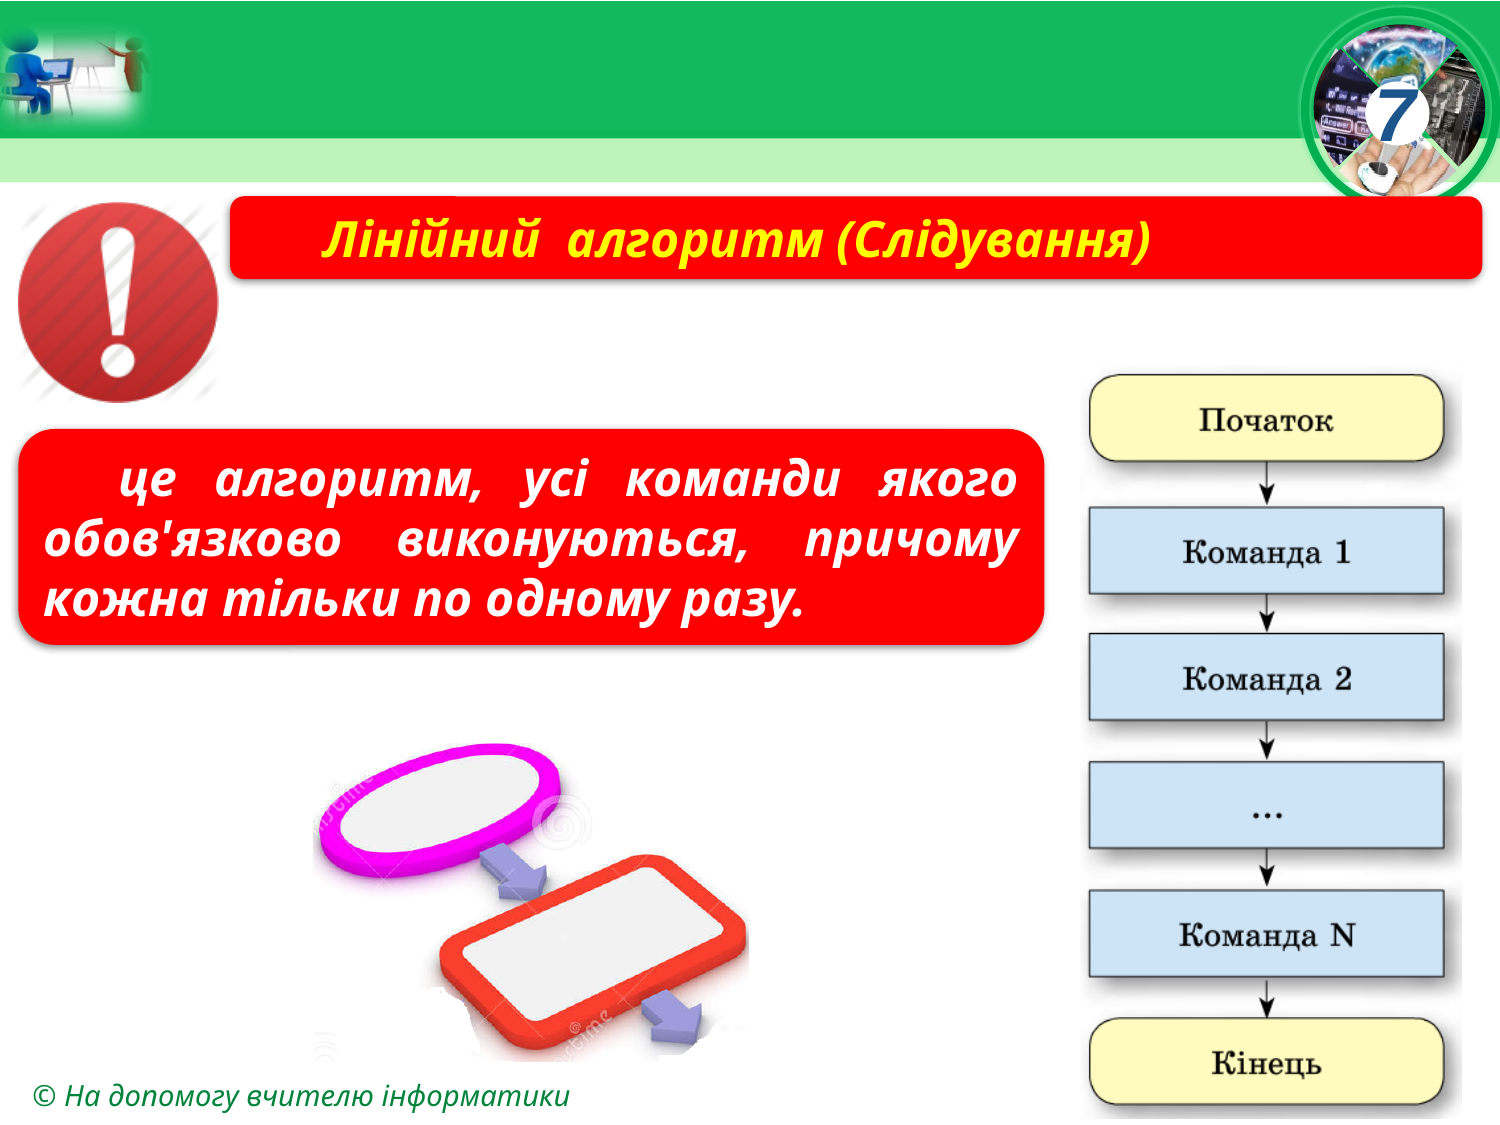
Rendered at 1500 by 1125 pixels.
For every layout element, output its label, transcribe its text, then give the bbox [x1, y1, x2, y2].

text_box Лінійний алгоритм (Слідування) [230, 196, 1483, 280]
picture [1338, 135, 1457, 196]
picture [1079, 361, 1462, 1120]
text_box це алгоритм, усі команди якого обов'язково виконуються, причому кожна тільки по одному разу. [18, 428, 1045, 645]
picture [0, 16, 160, 142]
picture [313, 739, 750, 1062]
picture [1313, 24, 1486, 169]
picture [18, 202, 219, 403]
